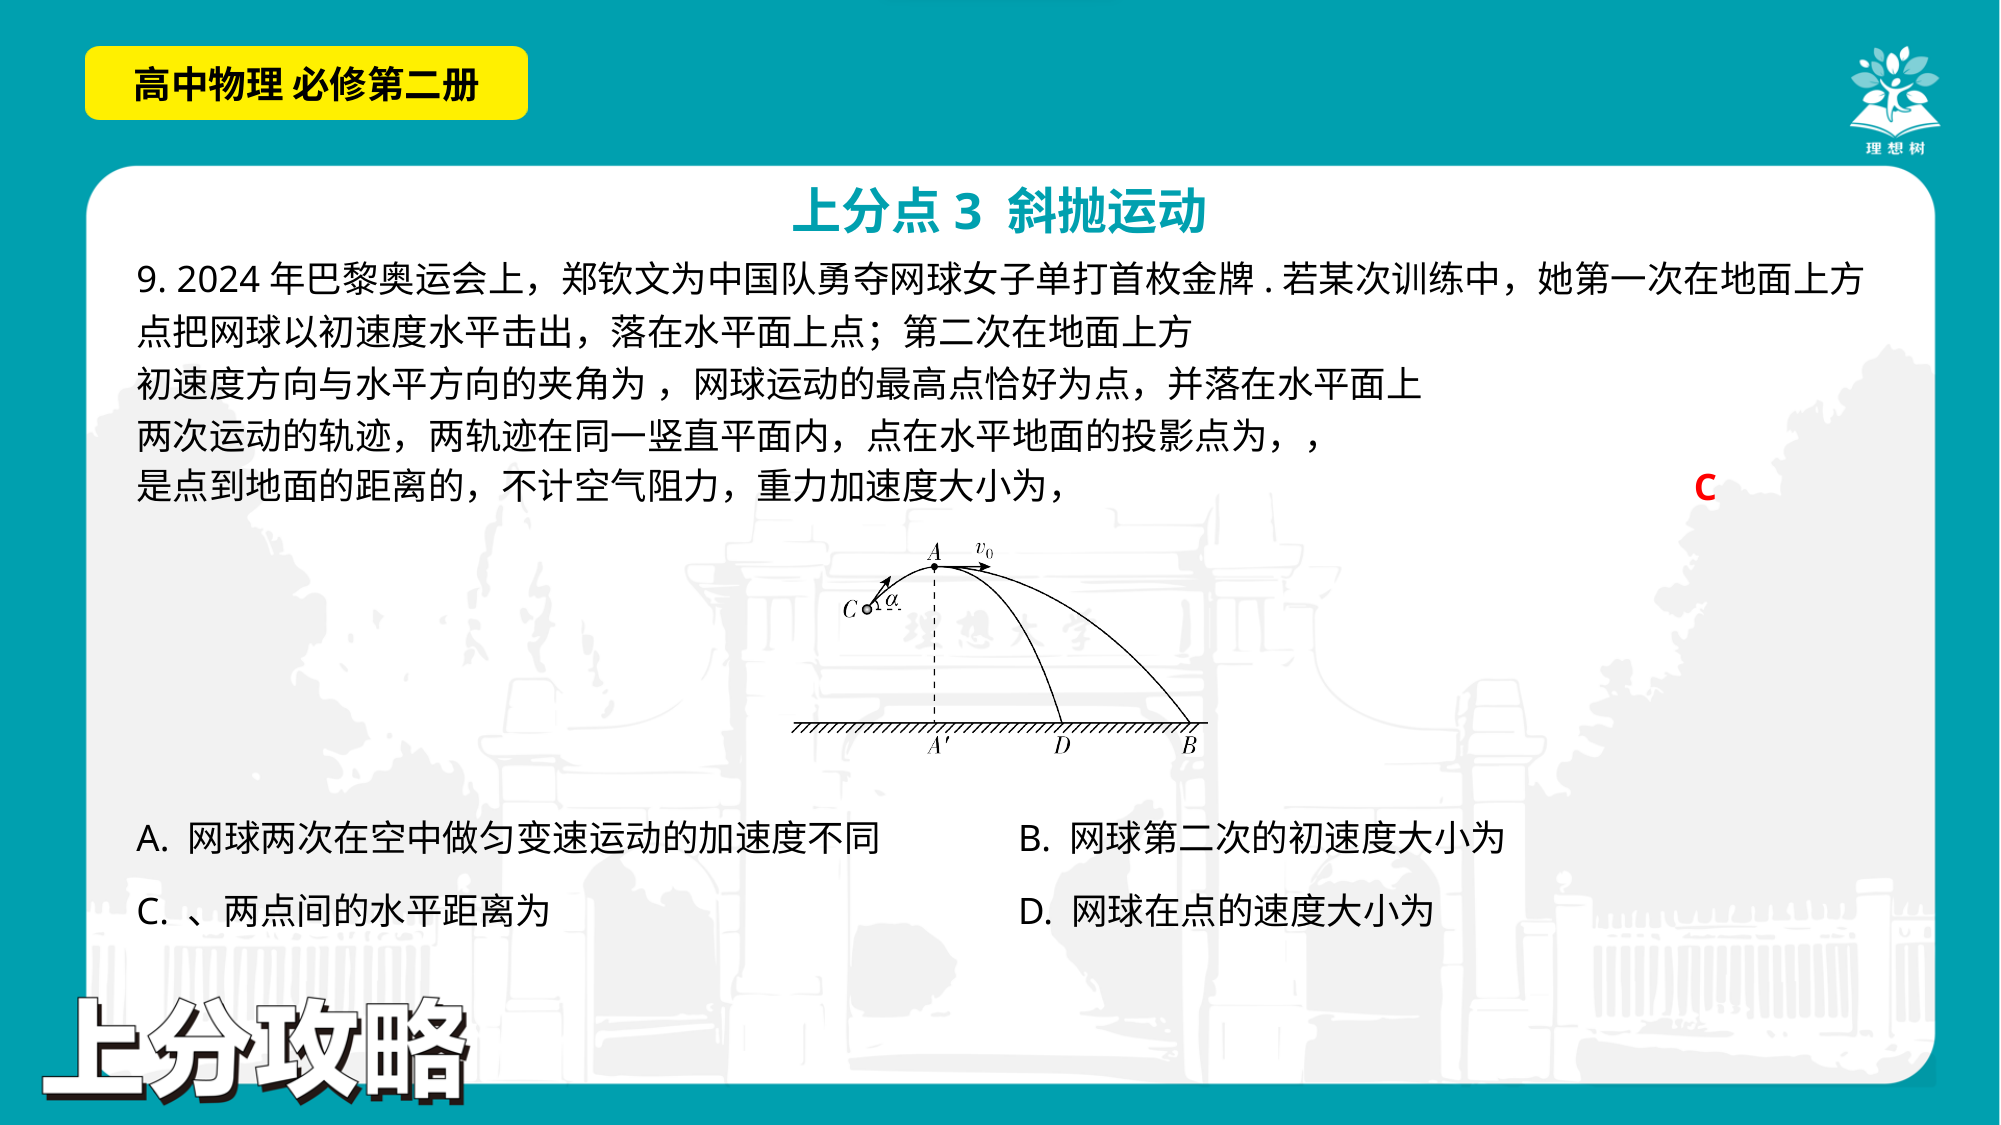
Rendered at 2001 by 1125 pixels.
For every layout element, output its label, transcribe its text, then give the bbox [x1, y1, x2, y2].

picture [0, 0, 2000, 1125]
text_box C [1678, 461, 1732, 506]
